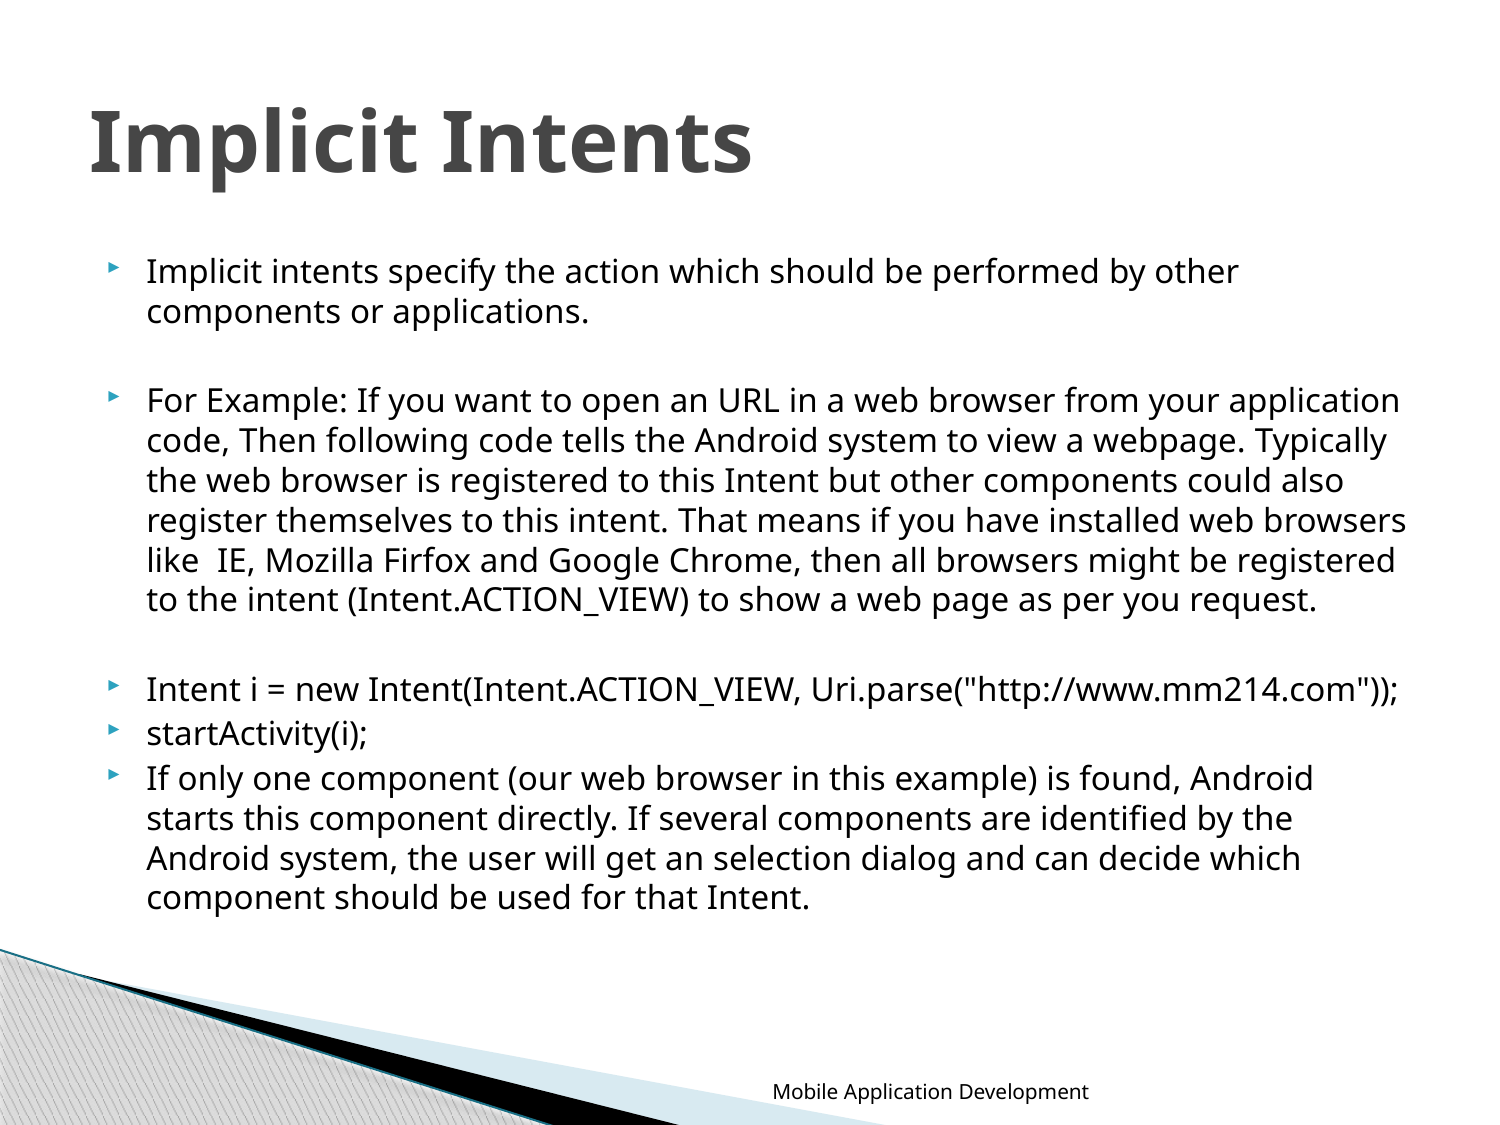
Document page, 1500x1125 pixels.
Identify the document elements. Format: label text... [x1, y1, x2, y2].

title Implicit Intents [75, 45, 1425, 233]
list Implicit intents specify the action which should be performed by other components or applications. For Example: If you want to open an URL in a web browser from your application code, Then following code tells the Android system to view a webpage. Typically the web browser is registered to this Intent but other components could also register themselves to this intent. That means if you have installed web browsers like IE, Mozilla Firfox and Google Chrome, then all browsers might be registered to the intent (Intent.ACTION_VIEW) to show a web page as per you request. Intent i = new Intent(Intent.ACTION_VIEW, Uri.parse("http://www.mm214.com")); startActivity(i); If only one component (our web browser in this example) is found, Android starts this component directly. If several components are identified by the Android system, the user will get an selection dialog and can decide which component should be used for that Intent. [75, 243, 1425, 986]
footer Mobile Application Development [718, 1051, 1105, 1112]
